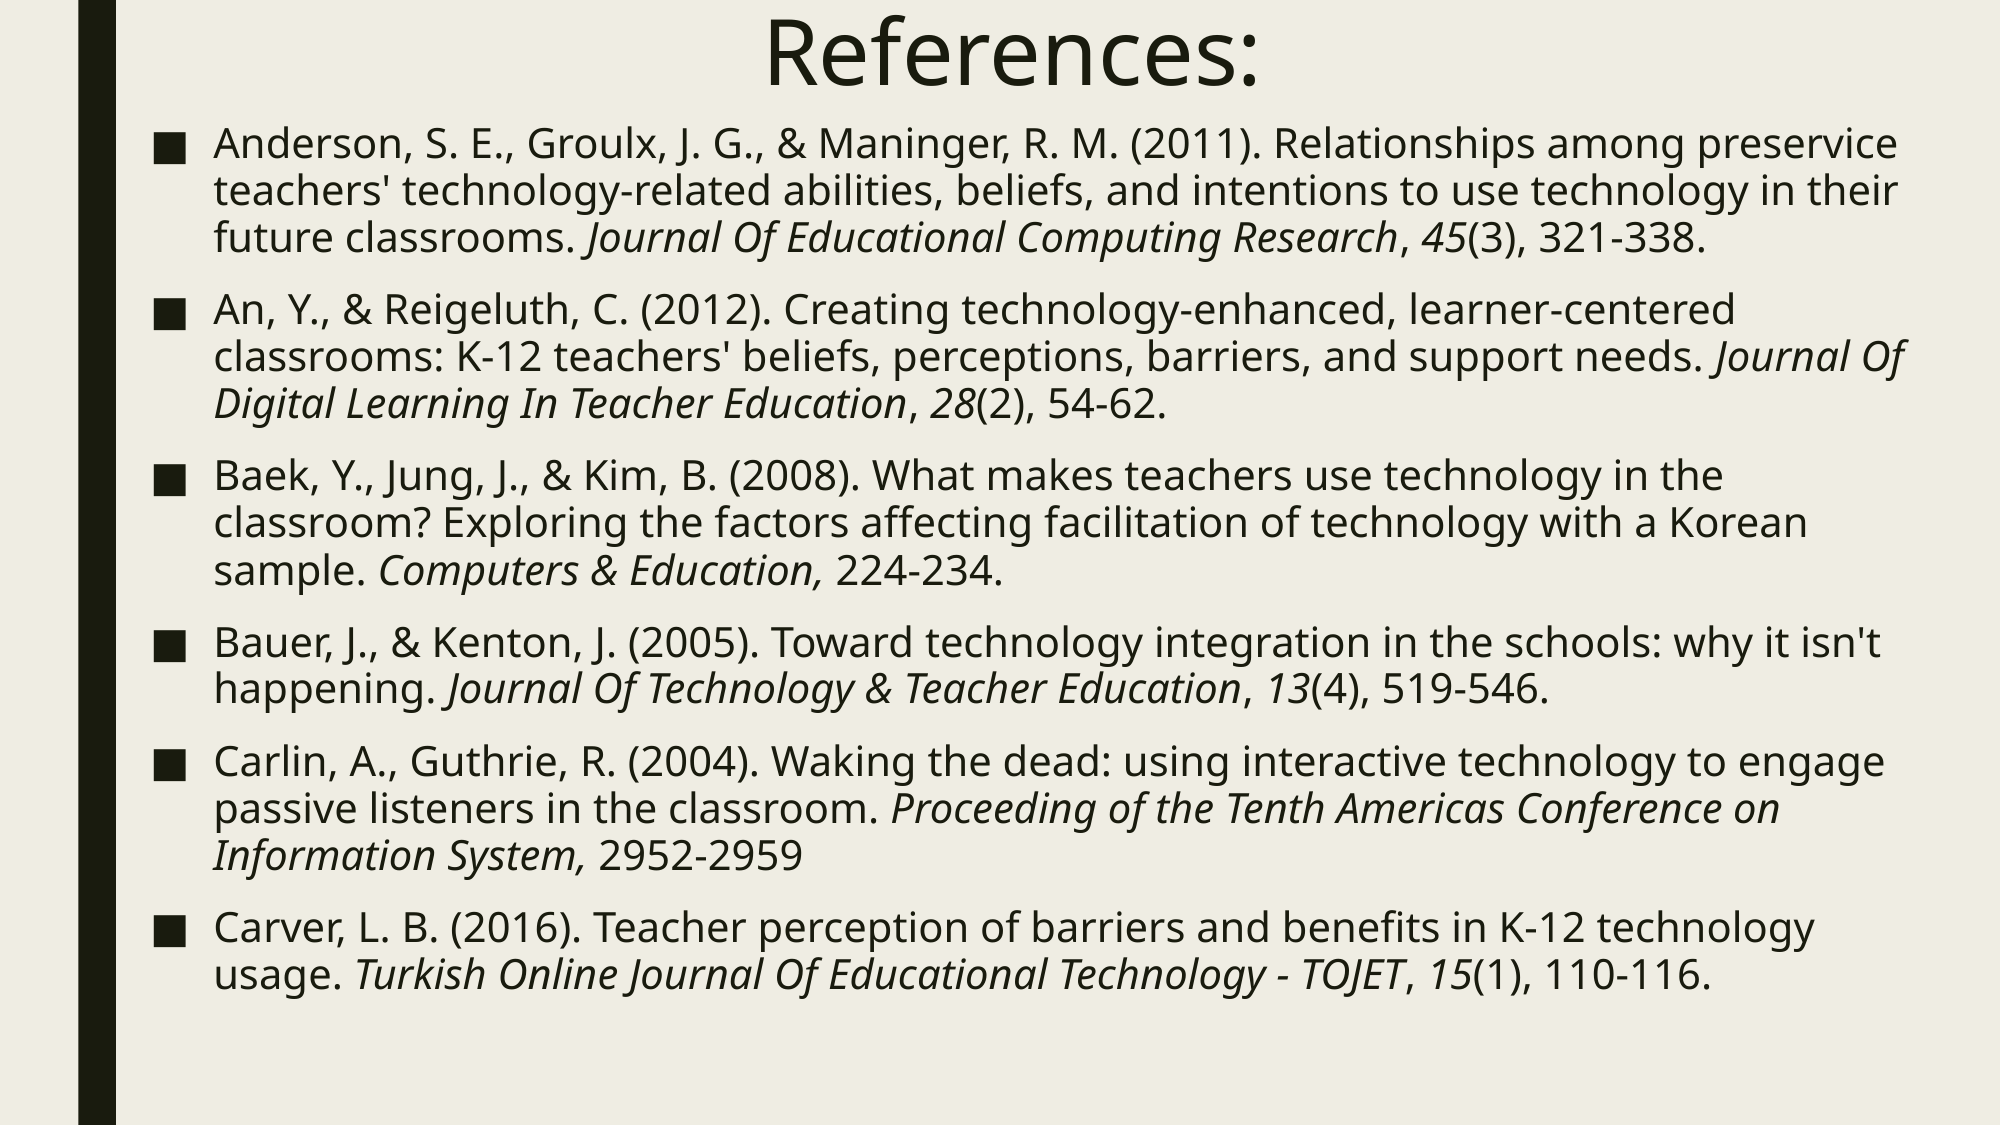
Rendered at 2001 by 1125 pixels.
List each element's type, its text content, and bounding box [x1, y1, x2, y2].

list Anderson, S. E., Groulx, J. G., & Maninger, R. M. (2011). Relationships among preservice teachers' technology-related abilities, beliefs, and intentions to use technology in their future classrooms. Journal Of Educational Computing Research, 45(3), 321-338. An, Y., & Reigeluth, C. (2012). Creating technology-enhanced, learner-centered classrooms: K-12 teachers' beliefs, perceptions, barriers, and support needs. Journal Of Digital Learning In Teacher Education, 28(2), 54-62. Baek, Y., Jung, J., & Kim, B. (2008). What makes teachers use technology in the classroom? Exploring the factors affecting facilitation of technology with a Korean sample. Computers & Education, 224-234. Bauer, J., & Kenton, J. (2005). Toward technology integration in the schools: why it isn't happening. Journal Of Technology & Teacher Education, 13(4), 519-546. Carlin, A., Guthrie, R. (2004). Waking the dead: using interactive technology to engage passive listeners in the classroom. Proceeding of the Tenth Americas Conference on Information System, 2952-2959 Carver, L. B. (2016). Teacher perception of barriers and benefits in K-12 technology usage. Turkish Online Journal Of Educational Technology - TOJET, 15(1), 110-116. [135, 113, 1960, 1075]
title References: [225, 0, 1800, 113]
